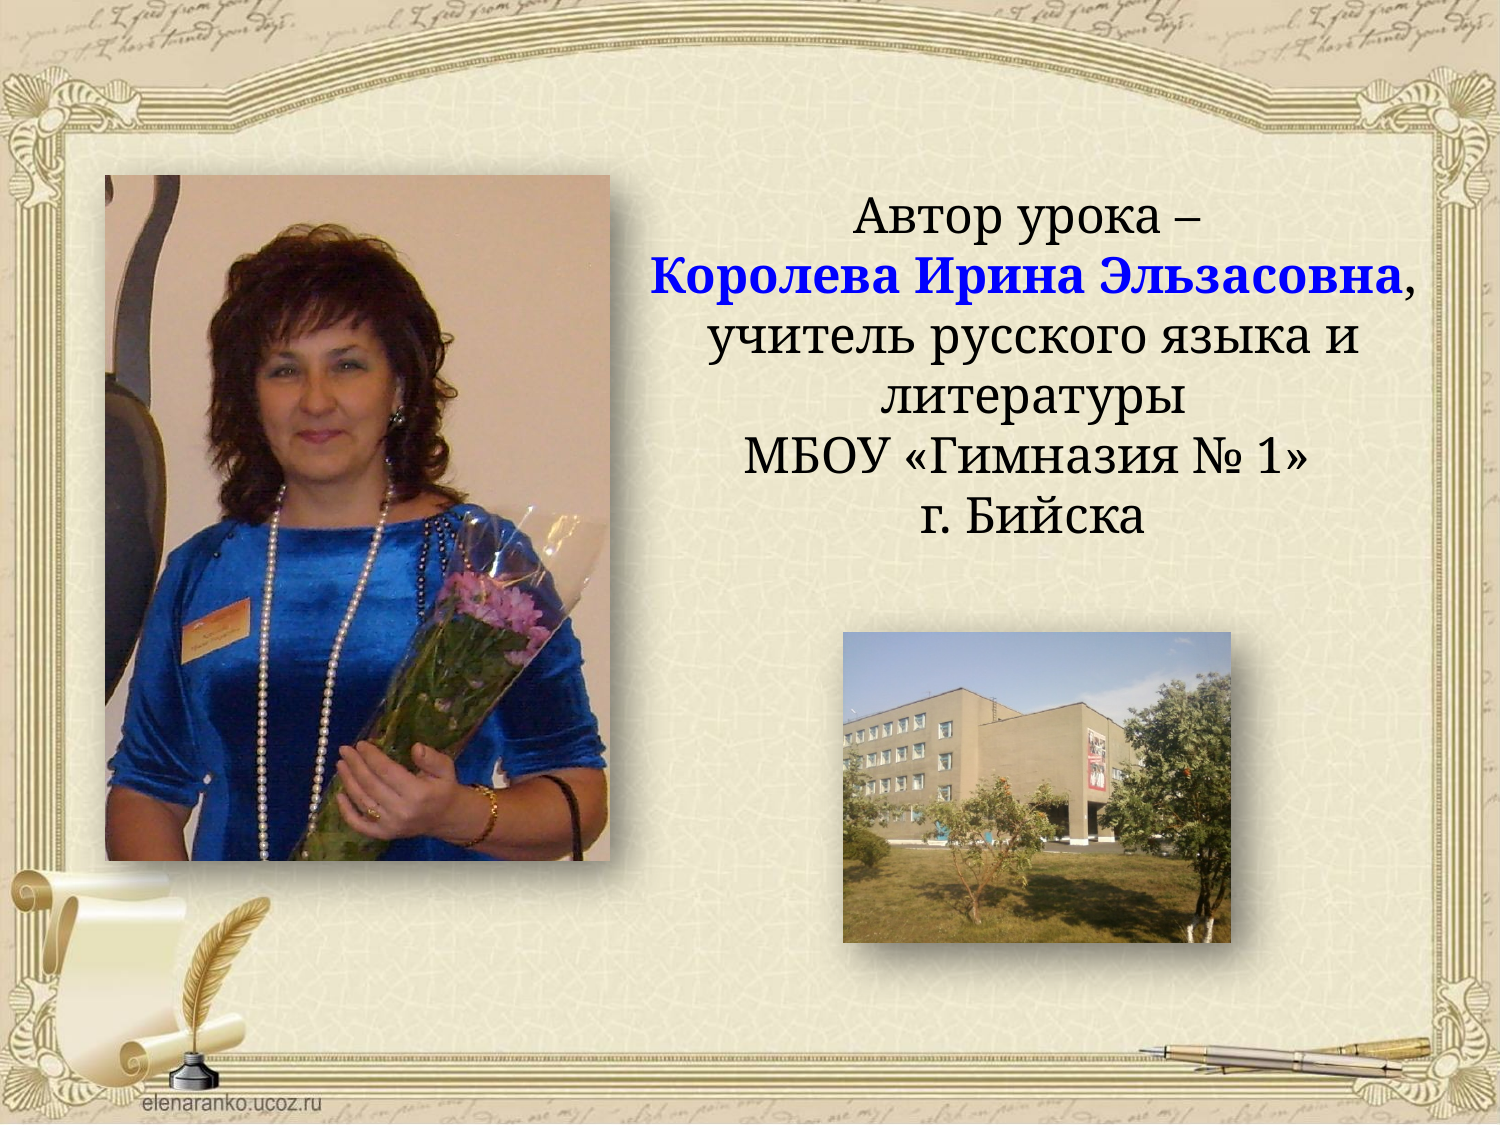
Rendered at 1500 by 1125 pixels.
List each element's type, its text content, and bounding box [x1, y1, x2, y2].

text_box Автор урока – Королева Ирина Эльзасовна, учитель русского языка и литературы МБОУ «Гимназия № 1» г. Бийска [635, 175, 1432, 551]
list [105, 175, 610, 861]
picture [0, 0, 1500, 1125]
